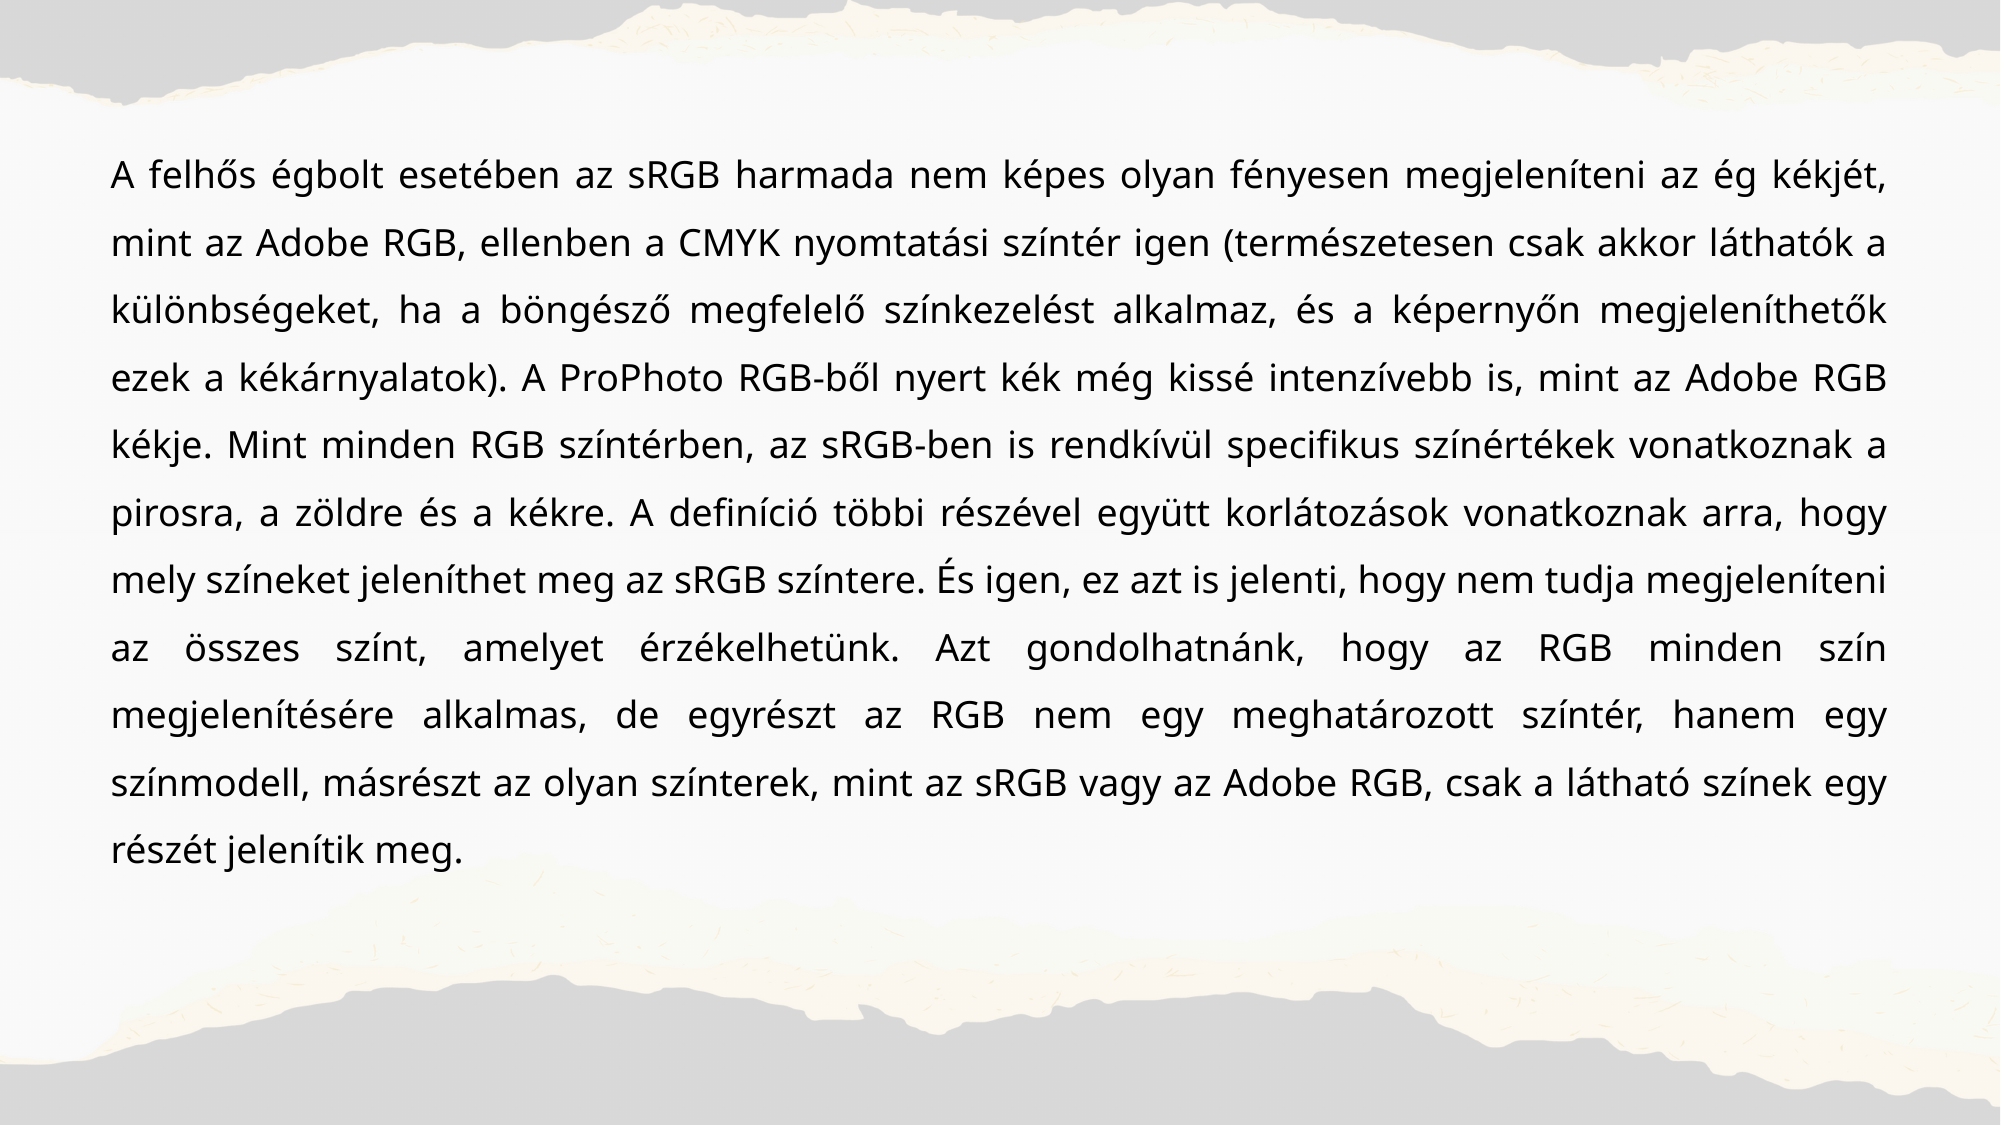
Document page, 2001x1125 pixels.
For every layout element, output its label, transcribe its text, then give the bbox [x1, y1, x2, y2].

picture [0, 0, 2001, 1125]
text_box A felhős égbolt esetében az sRGB harmada nem képes olyan fényesen megjeleníteni az ég kékjét, mint az Adobe RGB, ellenben a CMYK nyomtatási színtér igen (természetesen csak akkor láthatók a különbségeket, ha a böngésző megfelelő színkezelést alkalmaz, és a képernyőn megjeleníthetők ezek a kékárnyalatok). A ProPhoto RGB-ből nyert kék még kissé intenzívebb is, mint az Adobe RGB kékje. Mint minden RGB színtérben, az sRGB-ben is rendkívül specifikus színértékek vonatkoznak a pirosra, a zöldre és a kékre. A definíció többi részével együtt korlátozások vonatkoznak arra, hogy mely színeket jeleníthet meg az sRGB színtere. És igen, ez azt is jelenti, hogy nem tudja megjeleníteni az összes színt, amelyet érzékelhetünk. Azt gondolhatnánk, hogy az RGB minden szín megjelenítésére alkalmas, de egyrészt az RGB nem egy meghatározott színtér, hanem egy színmodell, másrészt az olyan színterek, mint az sRGB vagy az Adobe RGB, csak a látható színek egy részét jelenítik meg. [95, 121, 1904, 879]
